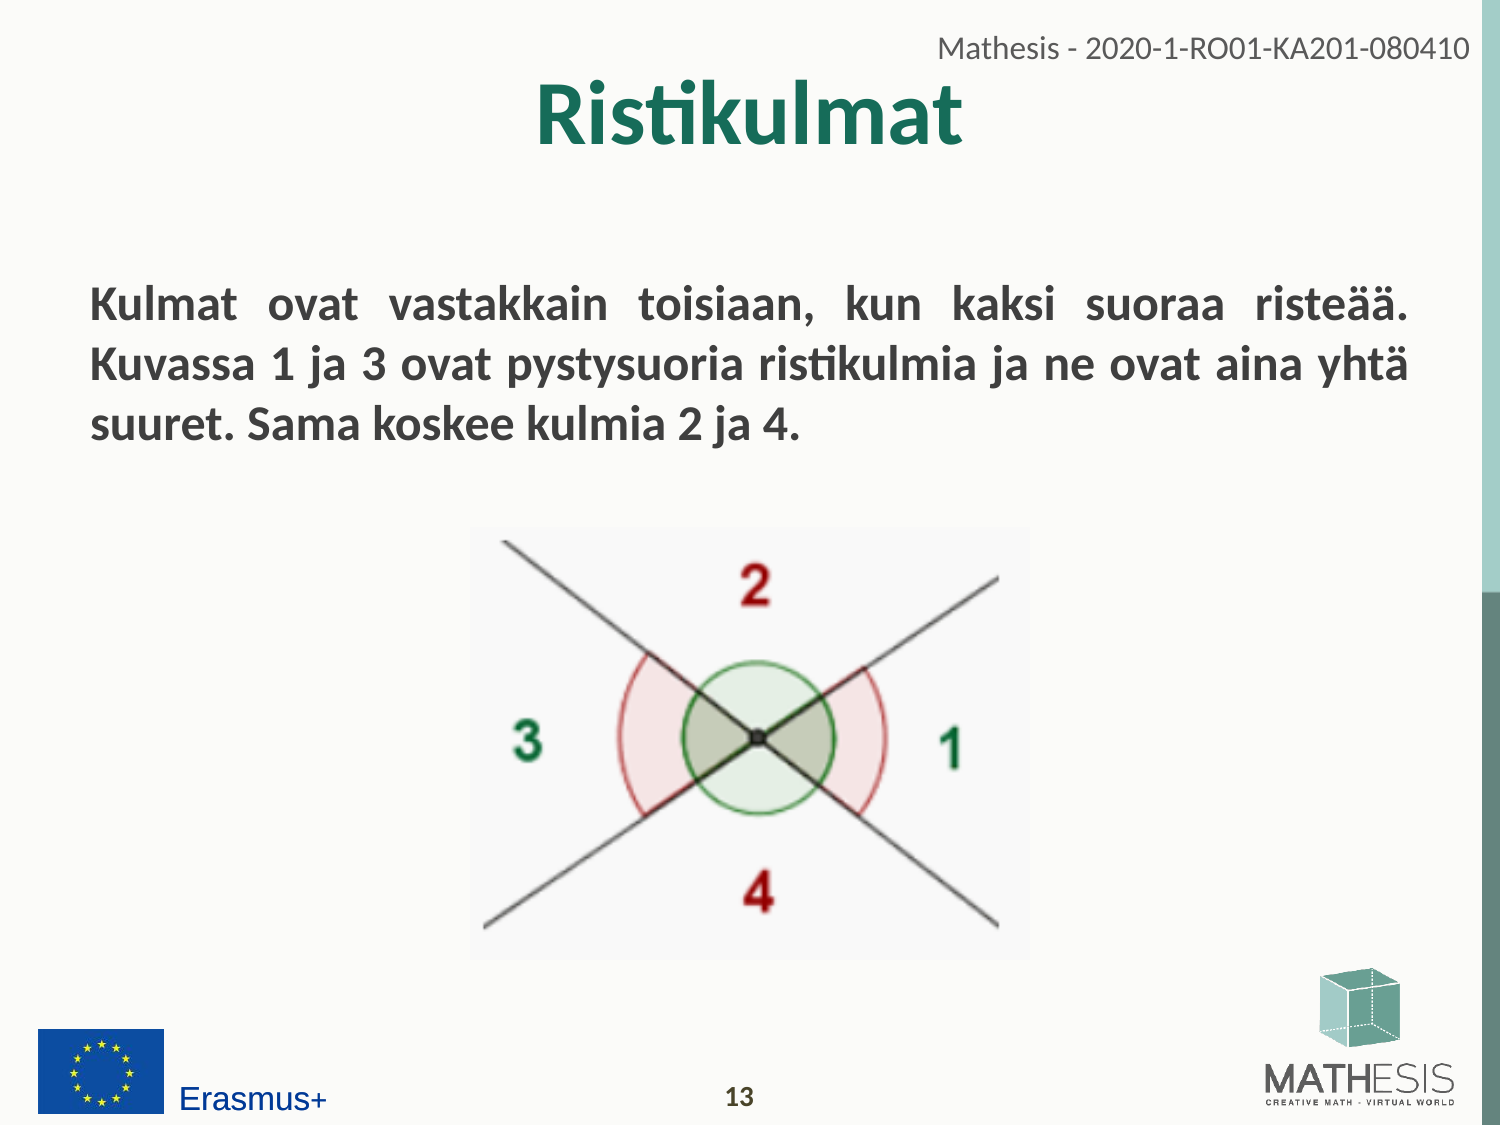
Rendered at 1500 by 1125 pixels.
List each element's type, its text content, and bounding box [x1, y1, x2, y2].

list Kulmat ovat vastakkain toisiaan, kun kaksi suoraa risteää. Kuvassa 1 ja 3 ovat pystysuoria ristikulmia ja ne ovat aina yhtä suuret. Sama koskee kulmia 2 ja 4. [75, 262, 1425, 1005]
title Ristikulmat [75, 45, 1425, 233]
picture [470, 526, 1030, 960]
picture [38, 1029, 164, 1114]
